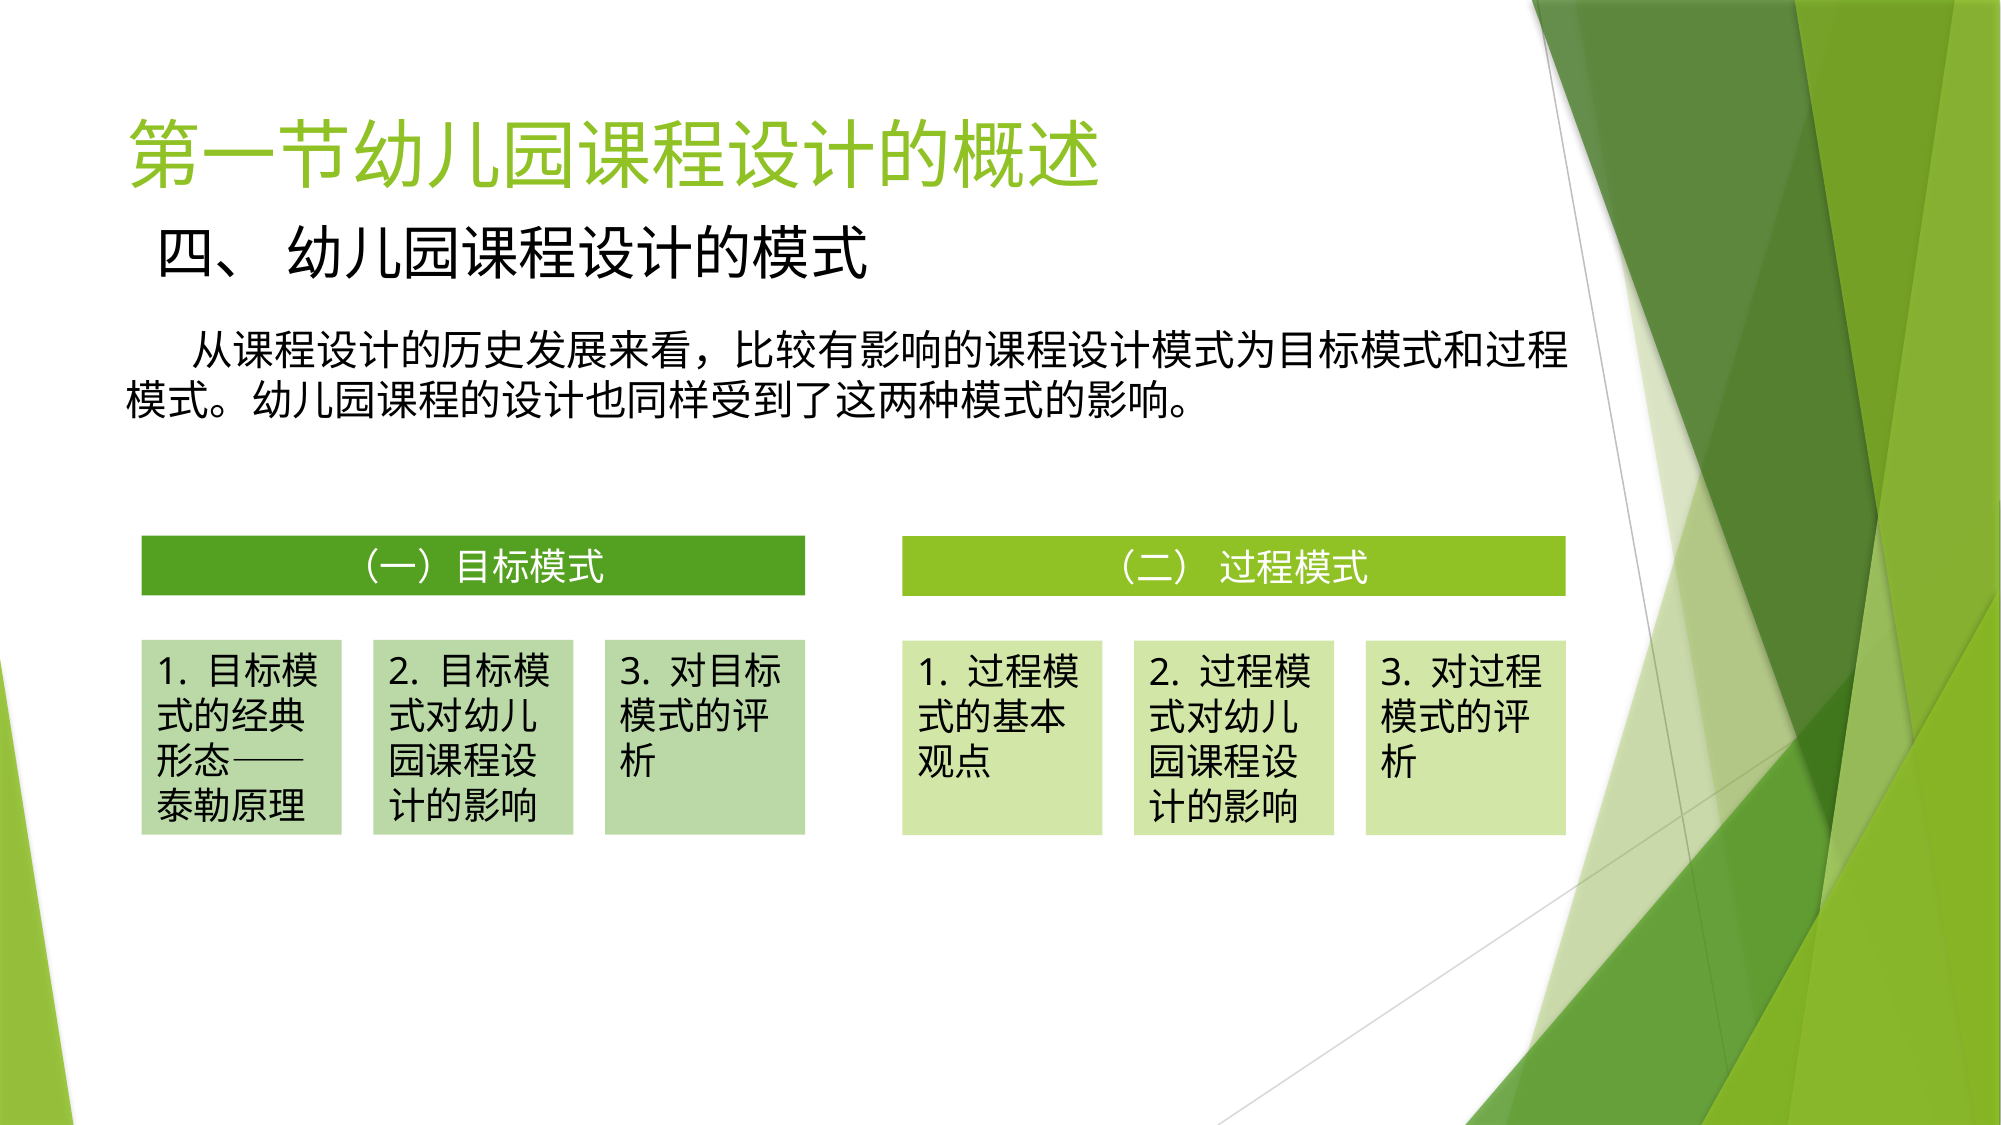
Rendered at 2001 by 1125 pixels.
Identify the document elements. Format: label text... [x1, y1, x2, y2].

text_box （二） 过程模式 [902, 536, 1566, 596]
text_box 3. 对目标模式的评析 [605, 639, 806, 835]
text_box 1. 过程模式的基本观点 [902, 640, 1103, 836]
text_box 四、 幼儿园课程设计的模式 [141, 208, 1451, 294]
text_box 2. 目标模式对幼儿园课程设计的影响 [373, 639, 574, 835]
title 第一节幼儿园课程设计的概述 [111, 99, 1522, 316]
text_box 1. 目标模式的经典形态——泰勒原理 [141, 639, 342, 835]
text_box （一）目标模式 [141, 535, 806, 596]
text_box 从课程设计的历史发展来看，比较有影响的课程设计模式为目标模式和过程模式。幼儿园课程的设计也同样受到了这两种模式的影响。 [111, 316, 1599, 432]
text_box 3. 对过程模式的评析 [1365, 640, 1566, 836]
text_box 2. 过程模式对幼儿园课程设计的影响 [1134, 640, 1335, 836]
